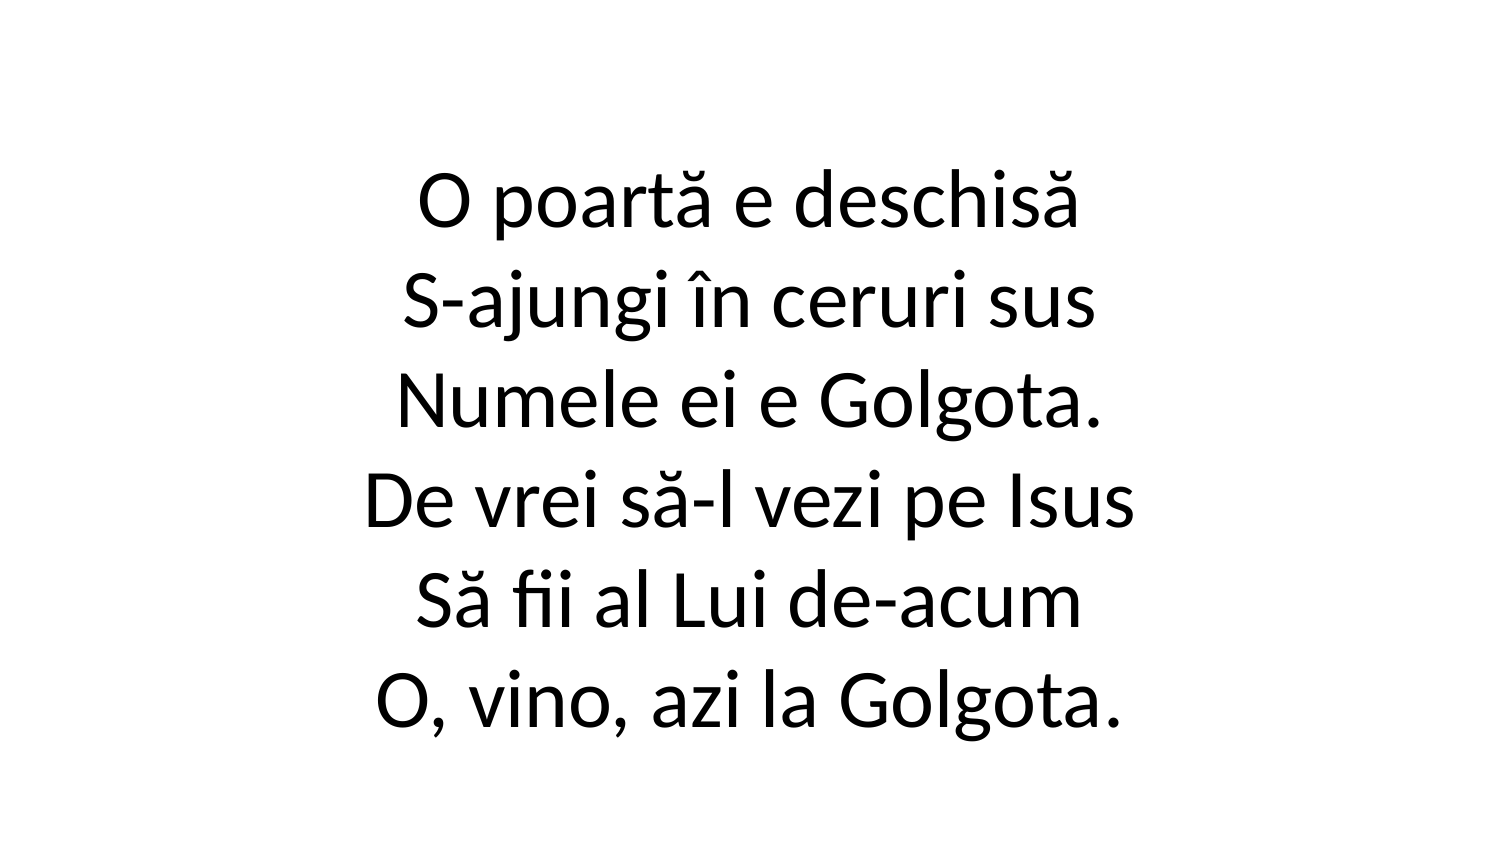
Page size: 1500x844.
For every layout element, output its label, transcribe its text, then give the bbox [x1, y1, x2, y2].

text_box O poartă e deschisă S-ajungi în ceruri sus Numele ei e Golgota. De vrei să-l vezi pe Isus Să fii al Lui de-acum O, vino, azi la Golgota. [348, 92, 1152, 752]
